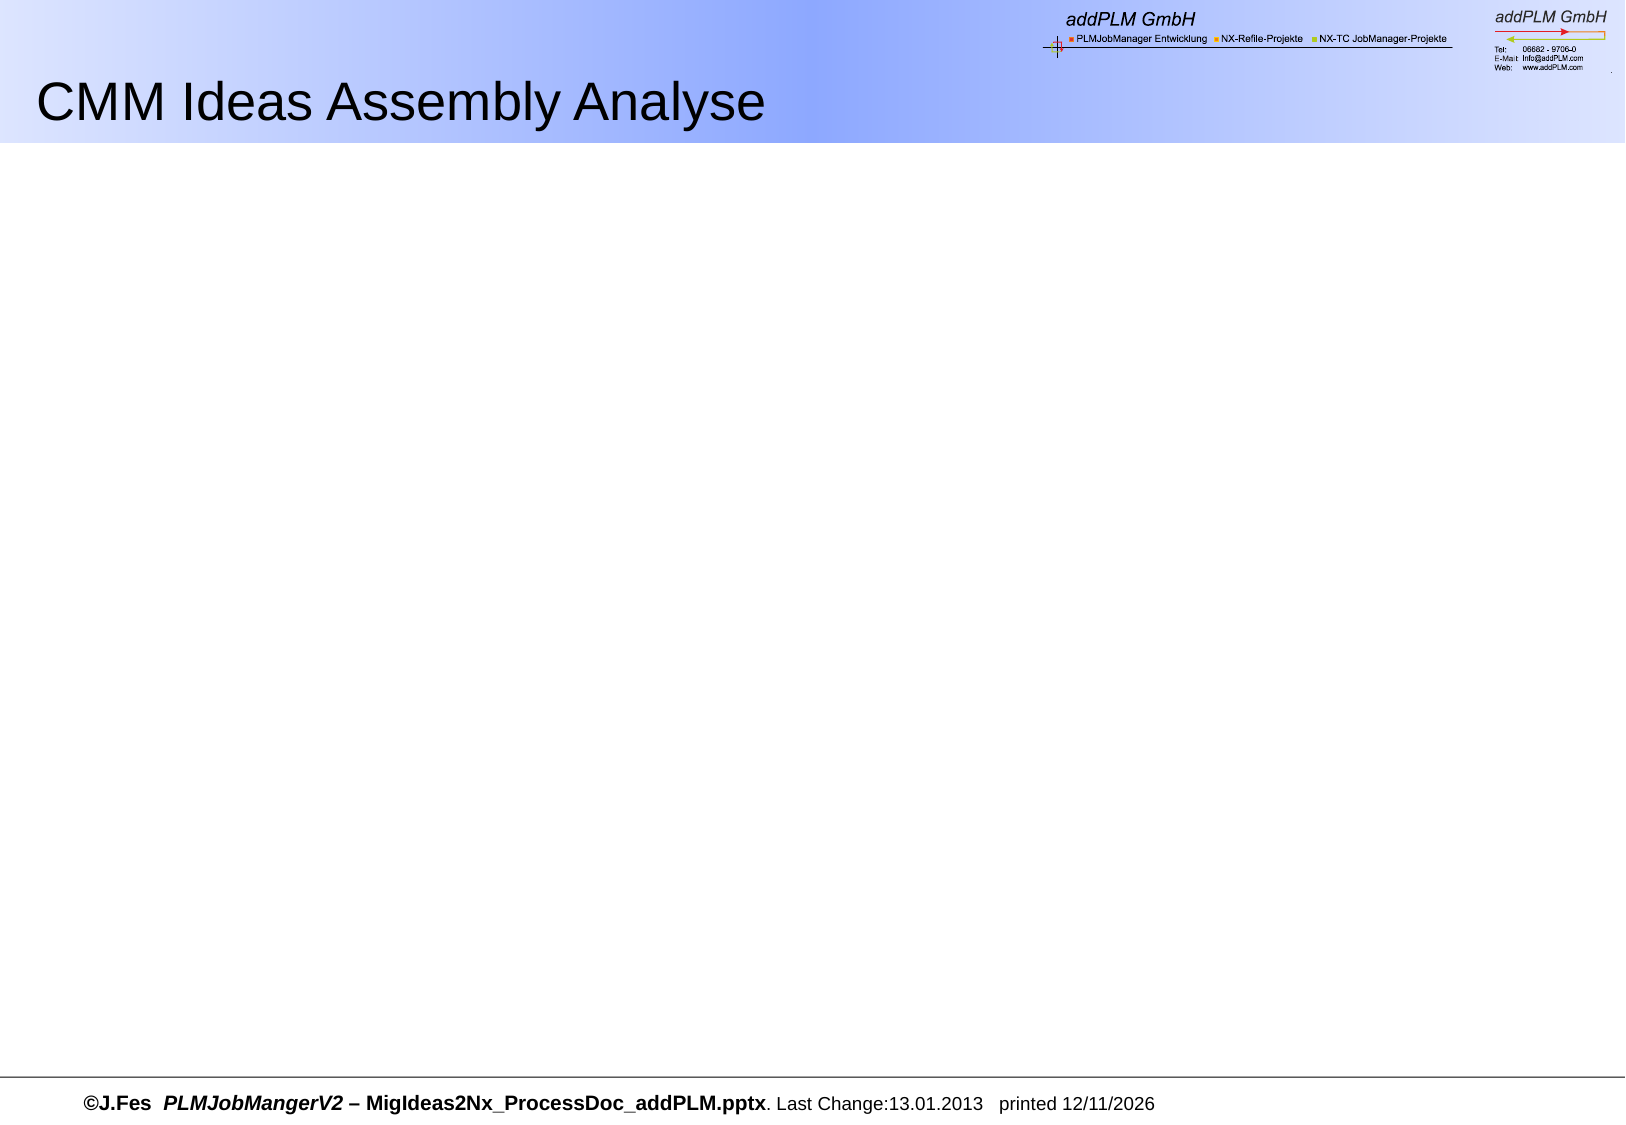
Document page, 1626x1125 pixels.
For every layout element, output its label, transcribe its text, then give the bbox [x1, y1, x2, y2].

title CMM Ideas Assembly Analyse [21, 59, 1612, 138]
